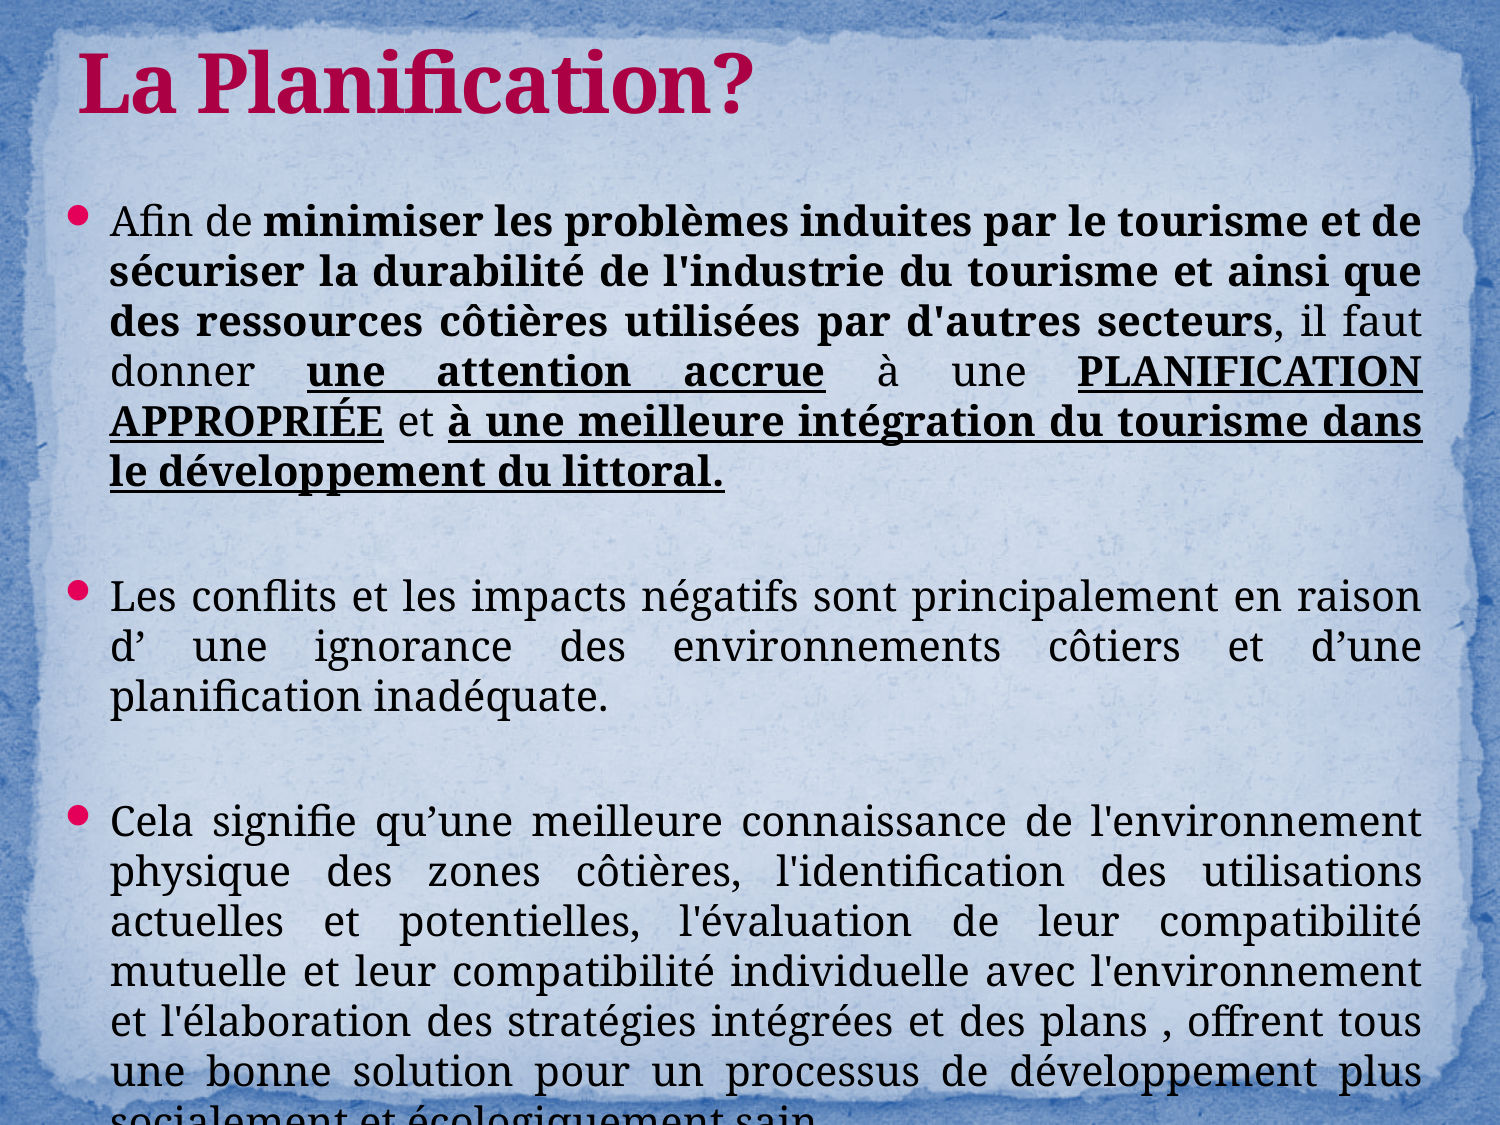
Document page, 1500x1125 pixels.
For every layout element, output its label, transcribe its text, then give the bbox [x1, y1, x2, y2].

title La Planification? [62, 0, 1500, 138]
list Afin de minimiser les problèmes induites par le tourisme et de sécuriser la durabilité de l'industrie du tourisme et ainsi que des ressources côtières utilisées par d'autres secteurs, il faut donner une attention accrue à une PLANIFICATION APPROPRIÉE et à une meilleure intégration du tourisme dans le développement du littoral. Les conflits et les impacts négatifs sont principalement en raison d’ une ignorance des environnements côtiers et d’une planification inadéquate. Cela signifie qu’une meilleure connaissance de l'environnement physique des zones côtières, l'identification des utilisations actuelles et potentielles, l'évaluation de leur compatibilité mutuelle et leur compatibilité individuelle avec l'environnement et l'élaboration des stratégies intégrées et des plans , offrent tous une bonne solution pour un processus de développement plus socialement et écologiquement sain. [50, 187, 1438, 938]
